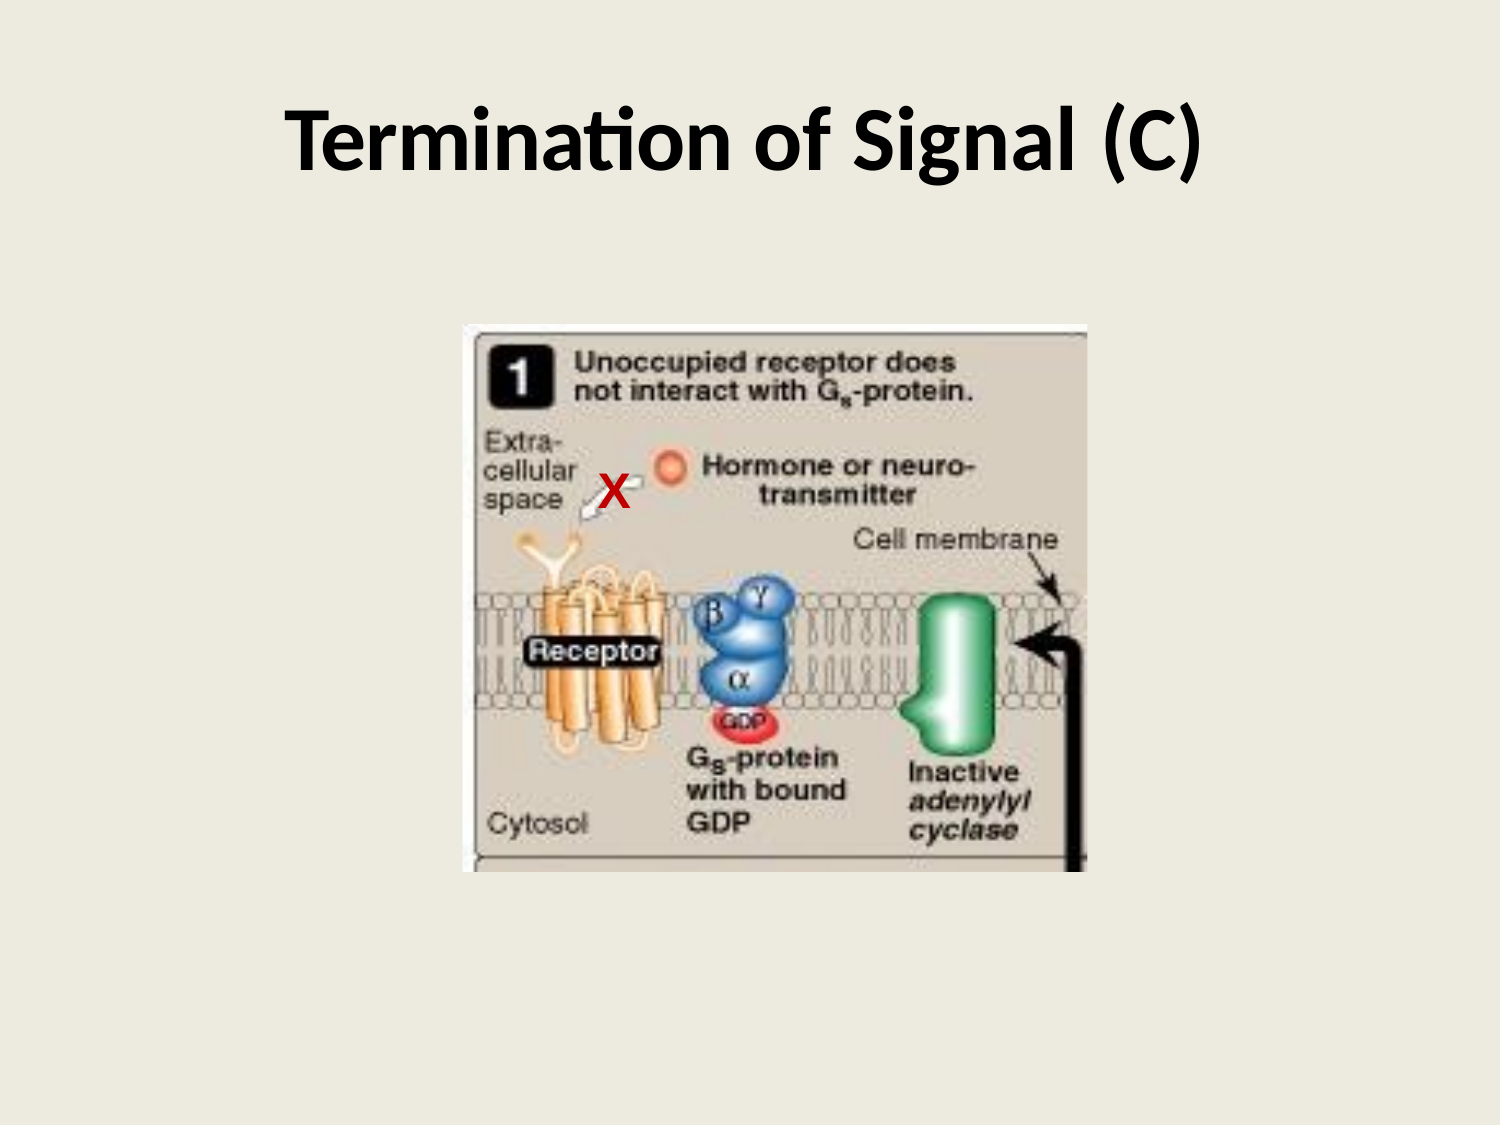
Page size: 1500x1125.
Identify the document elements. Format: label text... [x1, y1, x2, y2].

text_box Х [595, 458, 633, 519]
text_box [462, 324, 1088, 872]
title Termination of Signal (C) [282, 78, 1218, 267]
